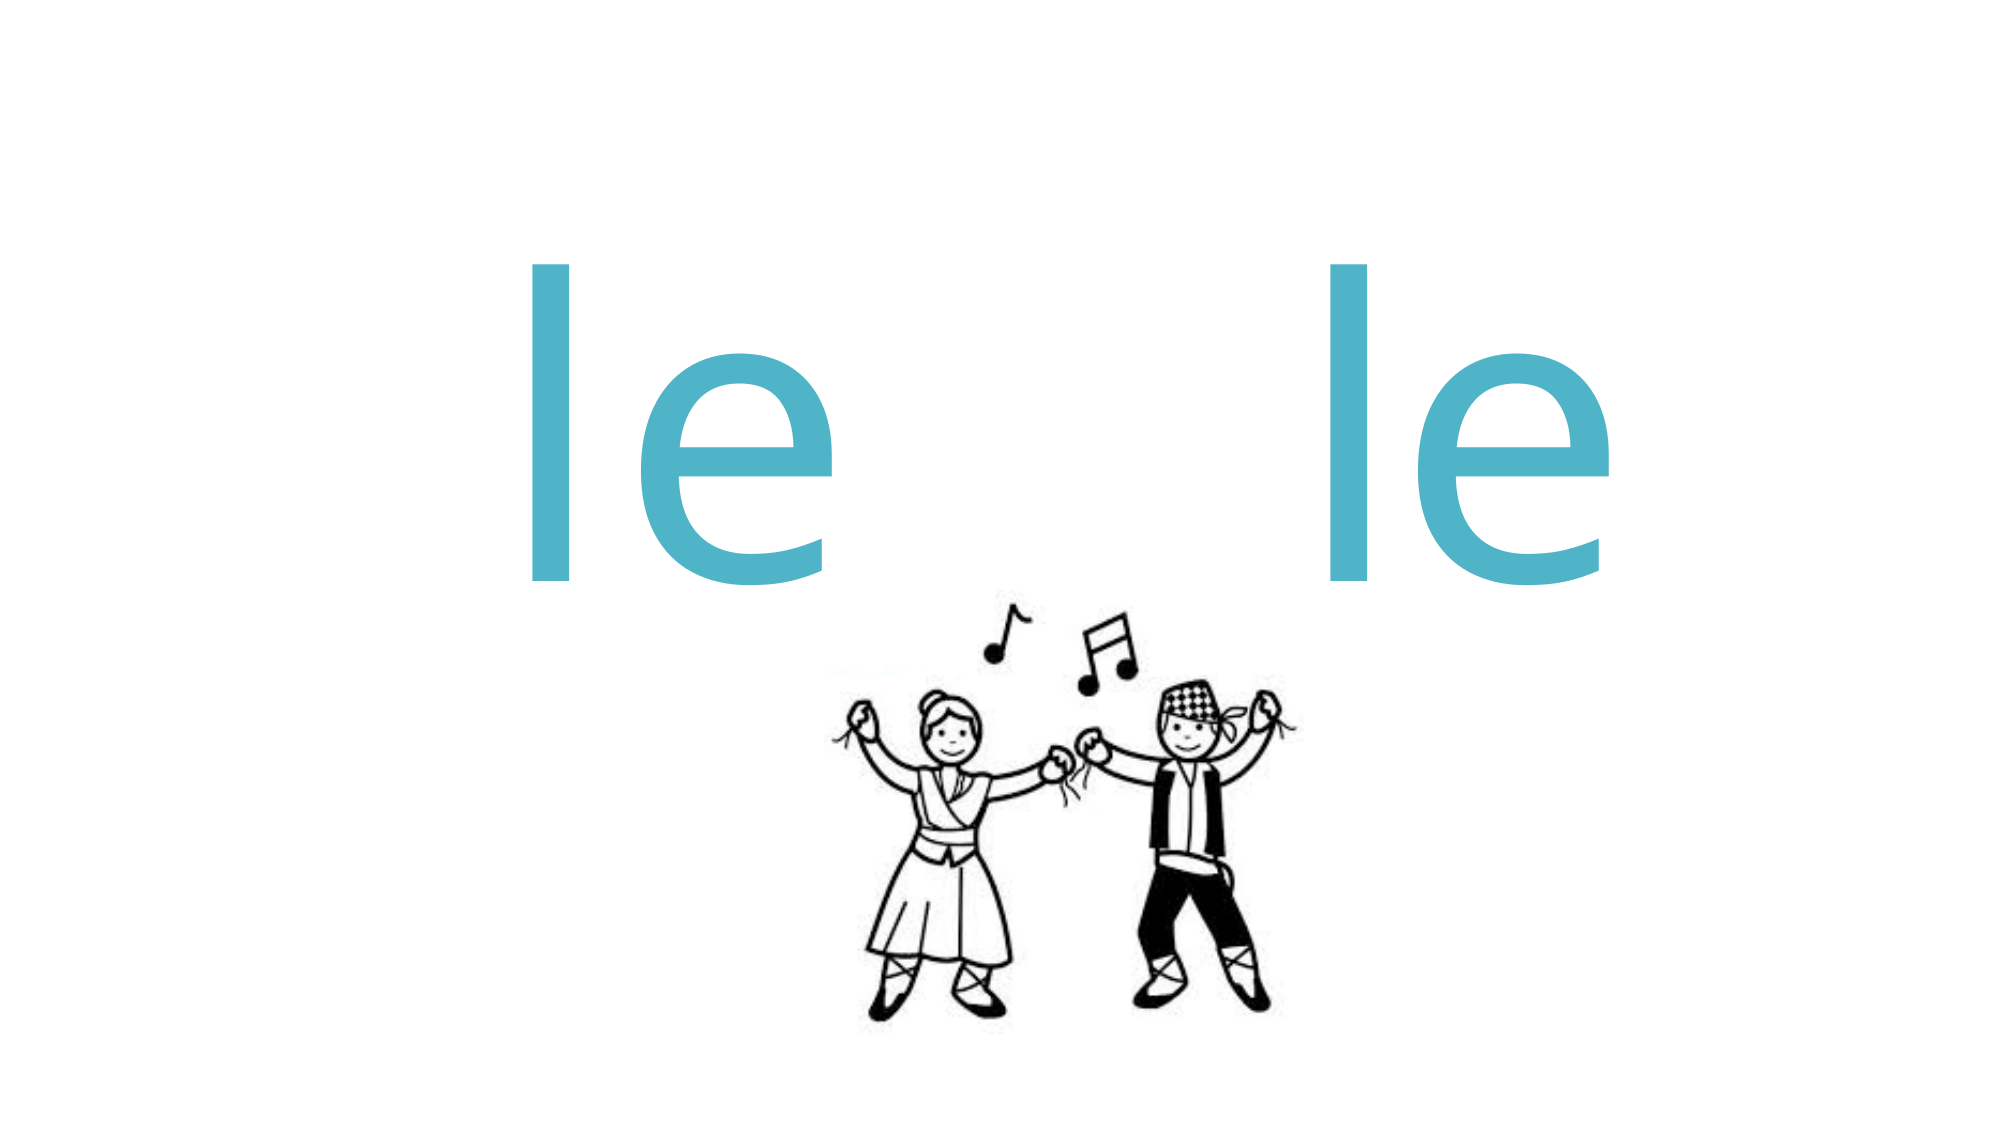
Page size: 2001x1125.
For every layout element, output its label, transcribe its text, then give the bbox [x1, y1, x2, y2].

picture [824, 589, 1307, 1041]
title l [482, 318, 603, 591]
text_box e [603, 318, 846, 591]
text_box e [1380, 318, 1623, 591]
text_box l [1280, 318, 1380, 591]
